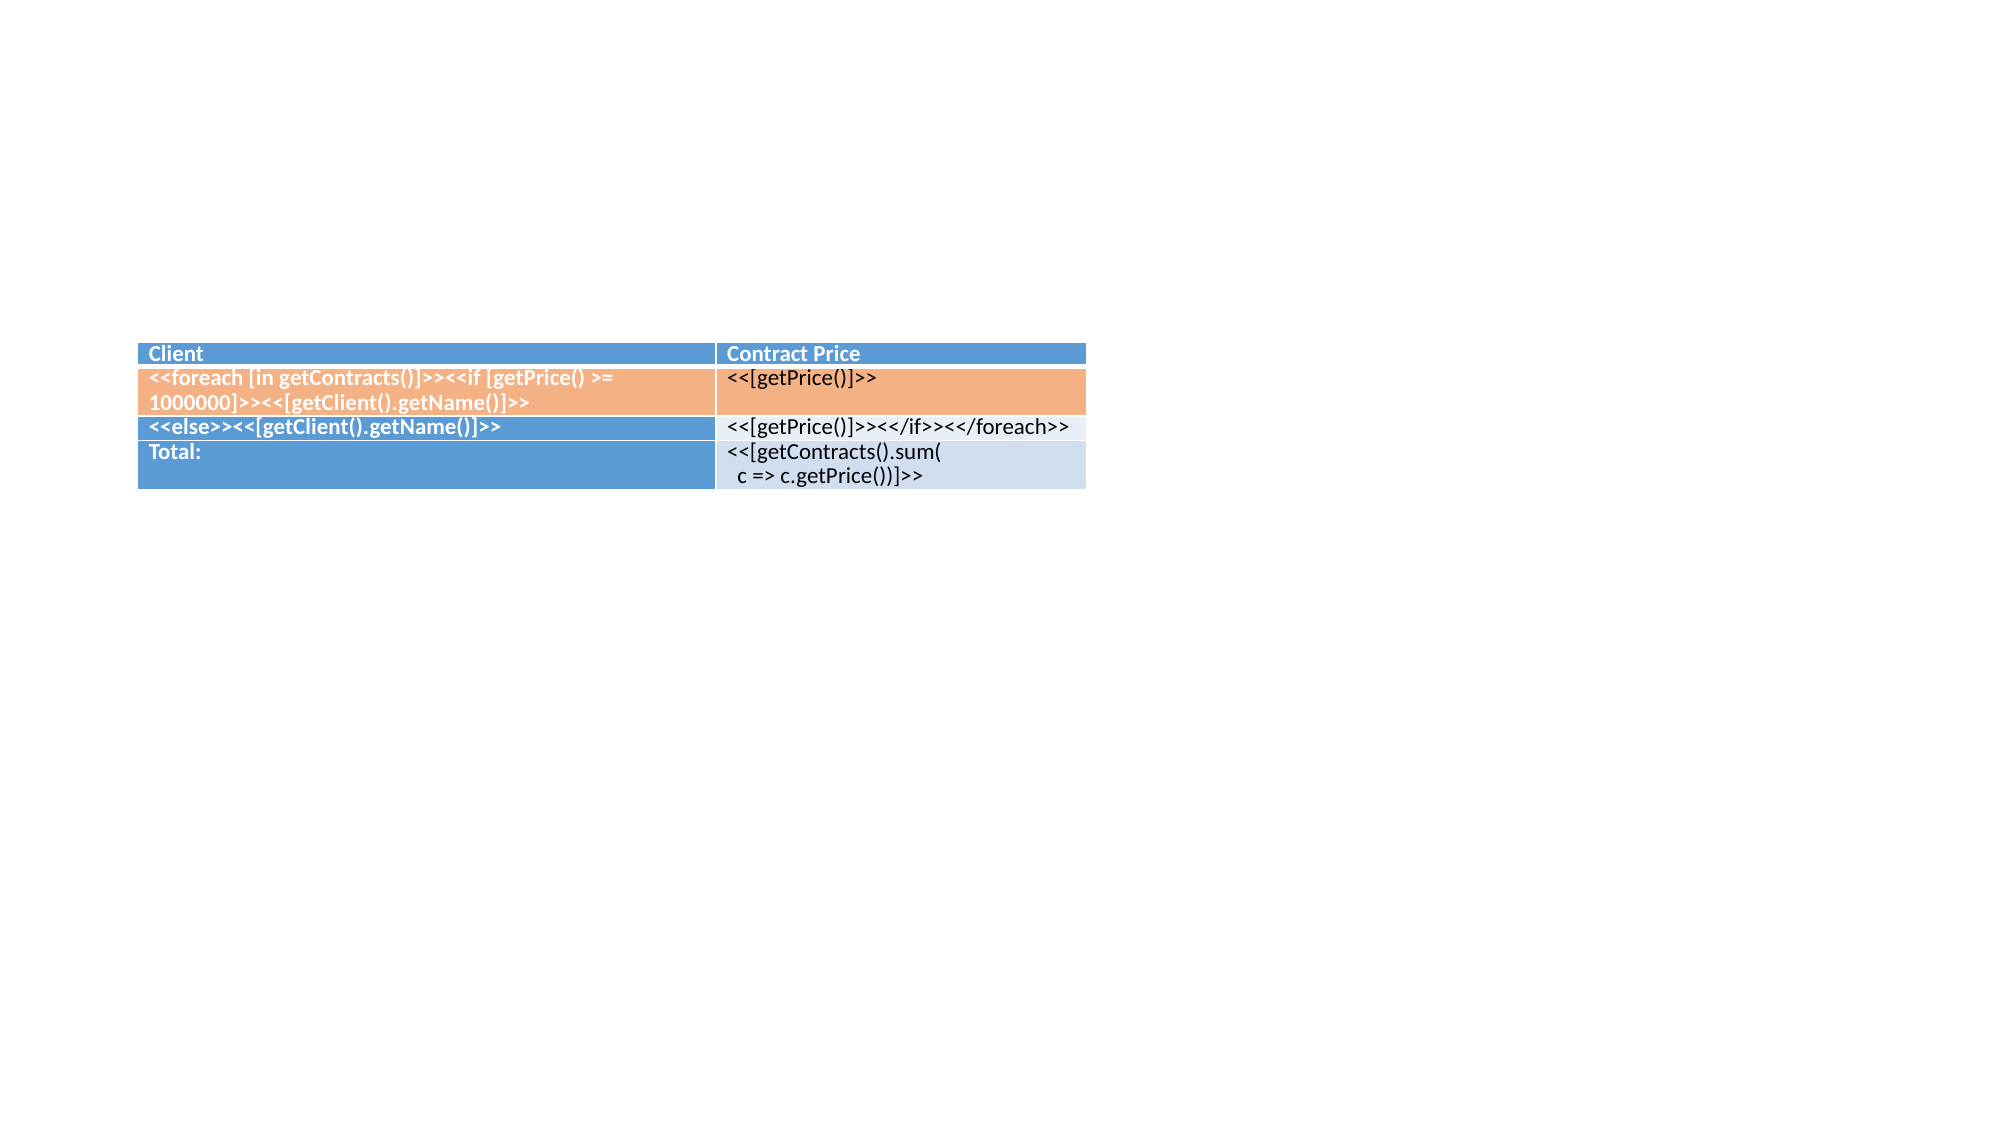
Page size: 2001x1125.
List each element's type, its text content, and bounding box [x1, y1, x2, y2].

table_header Contract Price [717, 343, 1086, 364]
table_cell Total: [138, 441, 715, 489]
table_header Client [138, 343, 715, 364]
table_cell <<[getPrice()]>> [717, 369, 1086, 415]
table_cell <<foreach [in getContracts()]>><<if [getPrice() >= 1000000]>><<[getClient().getName()]>> [138, 369, 715, 415]
table_cell <<else>><<[getClient().getName()]>> [138, 417, 715, 440]
table_cell <<[getContracts().sum( c => c.getPrice())]>> [717, 441, 1086, 489]
table_cell <<[getPrice()]>><</if>><</foreach>> [717, 417, 1086, 440]
